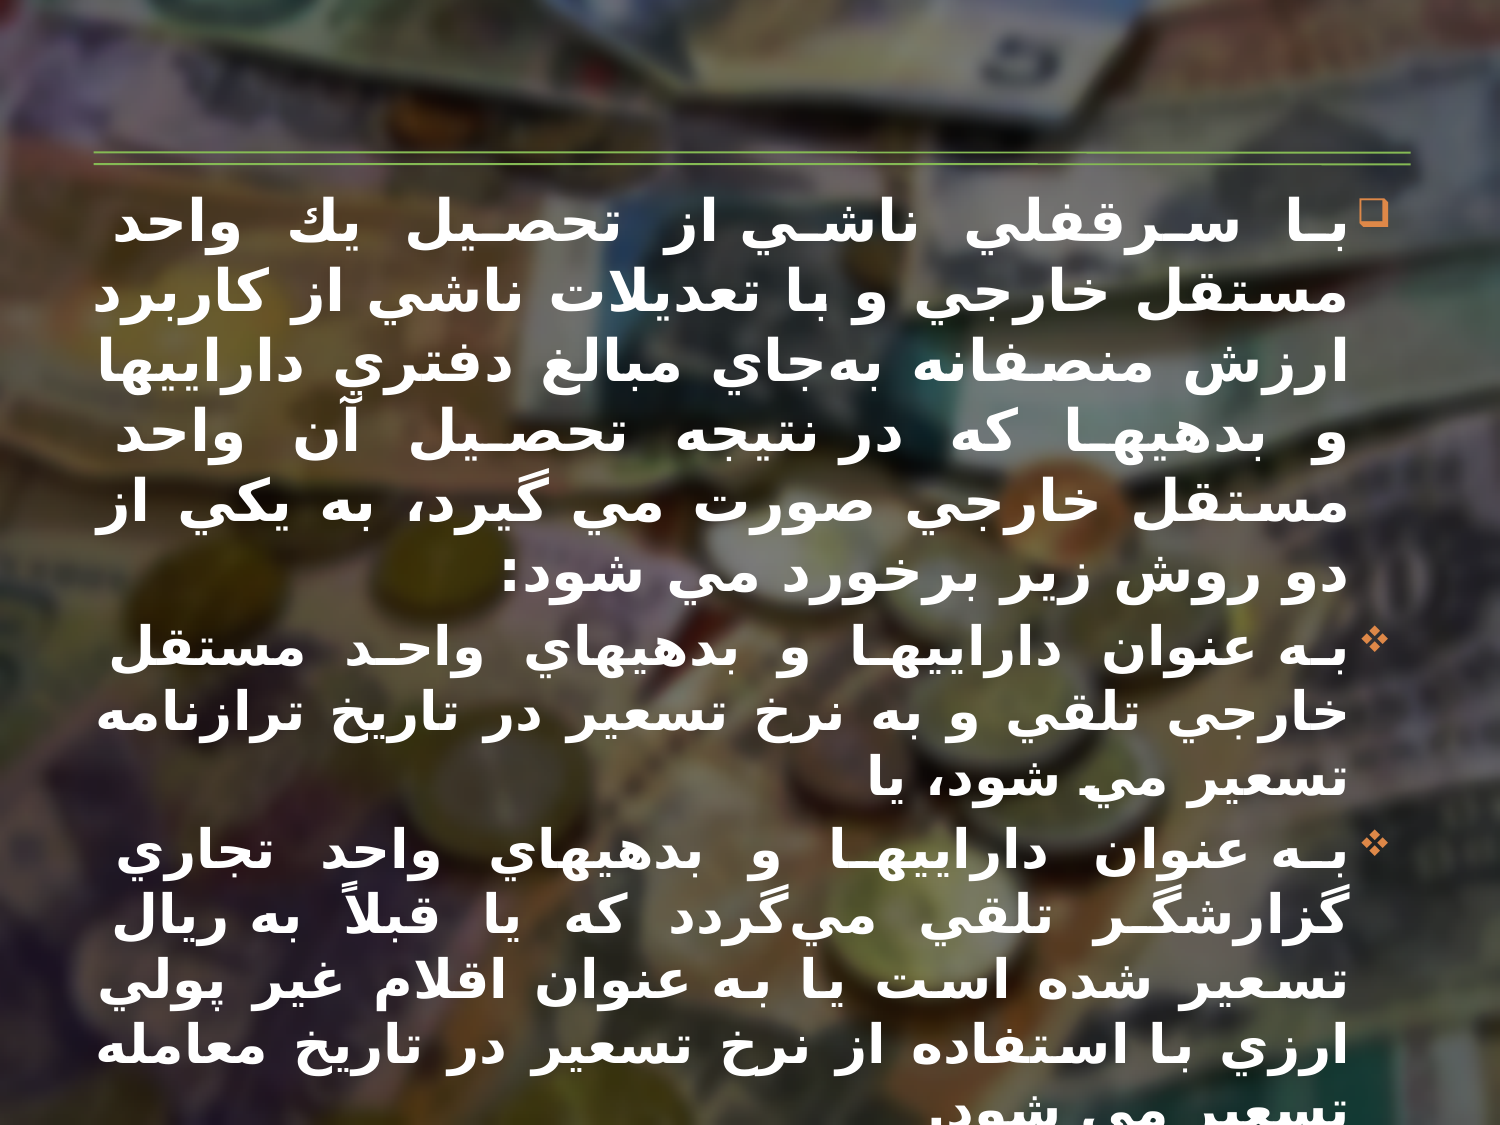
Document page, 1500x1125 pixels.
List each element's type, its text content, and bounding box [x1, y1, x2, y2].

list با سرقفلي‌ ناشي از تحصيل‌ يك‌ واحد مستقل‌ خارجي‌ و با تعديلات‌ ناشي از كاربرد ارزش‌ منصفانه‌ به‌‌جاي‌ مبالغ‌ دفتري‌ داراييها و بدهيها كه‌ در نتيجه‌ تحصيل‌ آن‌ واحد مستقل‌ خارجي‌ صورت‌ مي‌ گيرد، به‌ يكي‌ از دو روش‌ زير برخورد مي‌ شود: به عنوان‌ داراييها و بدهيهاي‌ واحد مستقل‌ خارجي‌ تلقي‌ و به‌ نرخ‌ تسعير در تاريخ‌ ترازنامه‌ تسعير مي‌ شود، يا به عنوان‌ داراييها و بدهيهاي‌ واحد تجاري‌ گزارشگر تلقي‌ مي‌گردد كه‌ يا قبلاً به‌ ريال‌ تسعير شده‌ است‌ يا به عنوان‌ اقلام‌ غير پولي‌ ارزي‌ با استفاده‌ از نرخ‌ تسعير در تاريخ‌ معامله‌ تسعير مي‌ شود. [75, 175, 1425, 986]
picture [0, 0, 1500, 1125]
